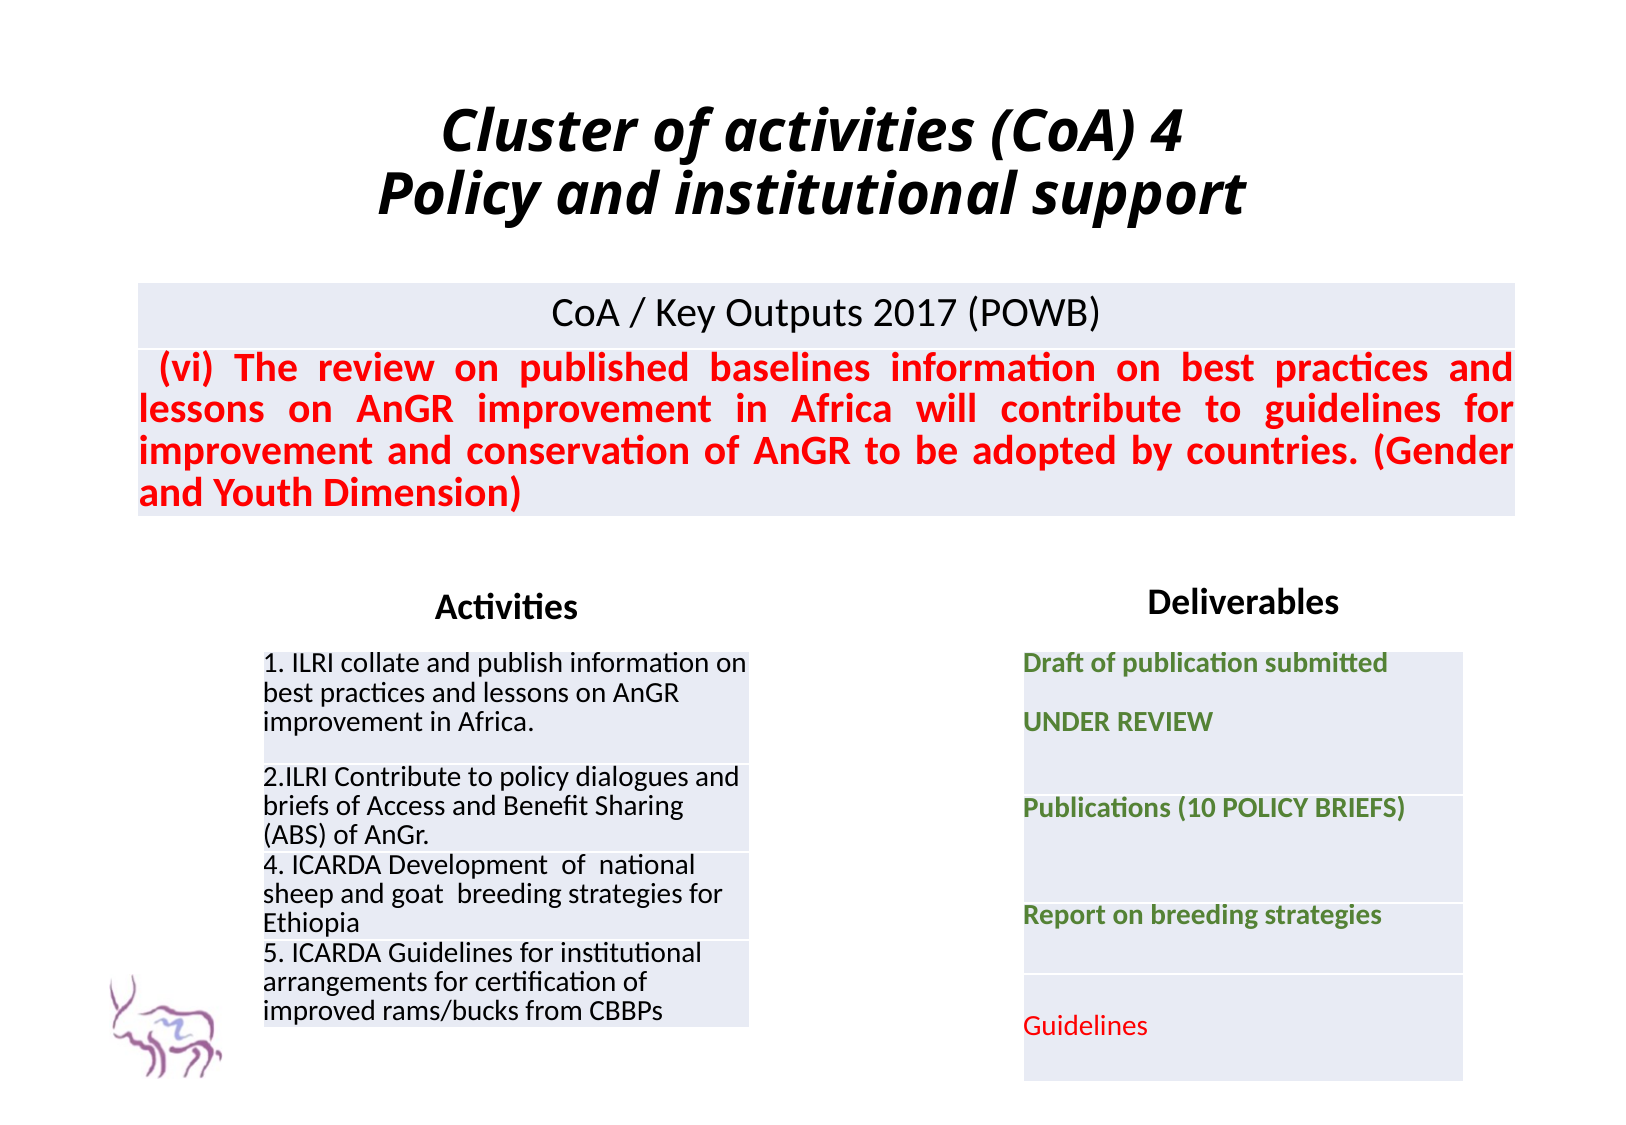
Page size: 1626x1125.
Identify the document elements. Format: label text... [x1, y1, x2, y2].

picture [108, 974, 223, 1079]
title Cluster of activities (CoA) 4 Policy and institutional support [137, 70, 1488, 258]
table_cell 5. ICARDA Guidelines for institutional arrangements for certification of improved rams/bucks from CBBPs [264, 941, 749, 1027]
table_cell Report on breeding strategies [1024, 904, 1463, 973]
table_cell 4. ICARDA Development of national sheep and goat breeding strategies for Ethiopia [264, 853, 749, 939]
table_header 1. ILRI collate and publish information on best practices and lessons on AnGR improvement in Africa. [264, 652, 749, 763]
table_cell 2.ILRI Contribute to policy dialogues and briefs of Access and Benefit Sharing (ABS) of AnGr. [264, 765, 749, 851]
table_header CoA / Key Outputs 2017 (POWB) [138, 283, 1515, 348]
table_header Draft of publication submitted UNDER REVIEW [1024, 652, 1463, 794]
table_cell (vi) The review on published baselines information on best practices and lessons on AnGR improvement in Africa will contribute to guidelines for improvement and conservation of AnGR to be adopted by countries. (Gender and Youth Dimension) [138, 350, 1515, 516]
text_box Deliverables [1023, 569, 1465, 630]
table_cell Guidelines [1024, 975, 1463, 1081]
text_box Activities [262, 574, 751, 635]
table_cell Publications (10 POLICY BRIEFS) [1024, 796, 1463, 902]
